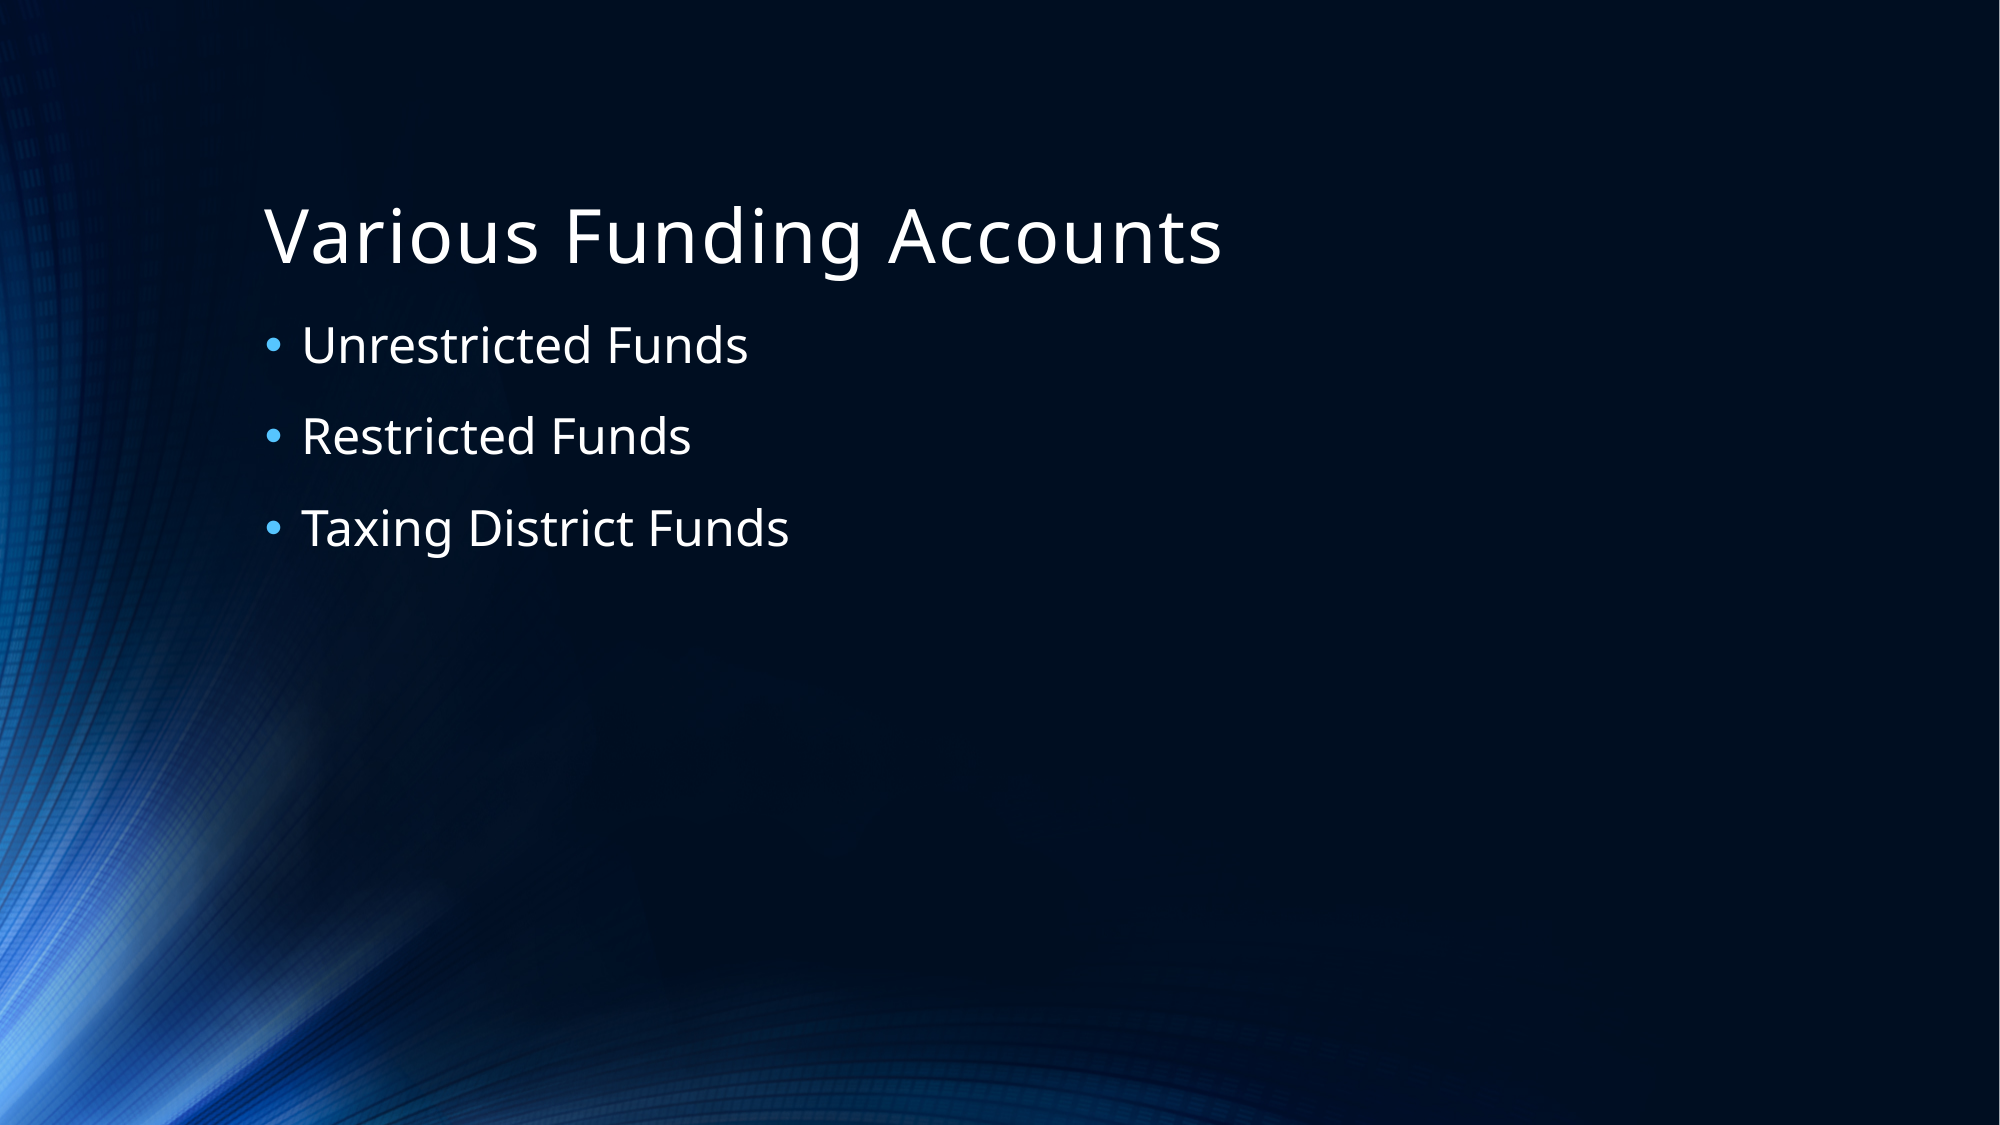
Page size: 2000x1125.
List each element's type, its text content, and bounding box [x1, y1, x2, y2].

list Unrestricted Funds Restricted Funds Taxing District Funds [249, 312, 1749, 988]
title Various Funding Accounts [249, 62, 1750, 288]
picture [0, 0, 2000, 1125]
